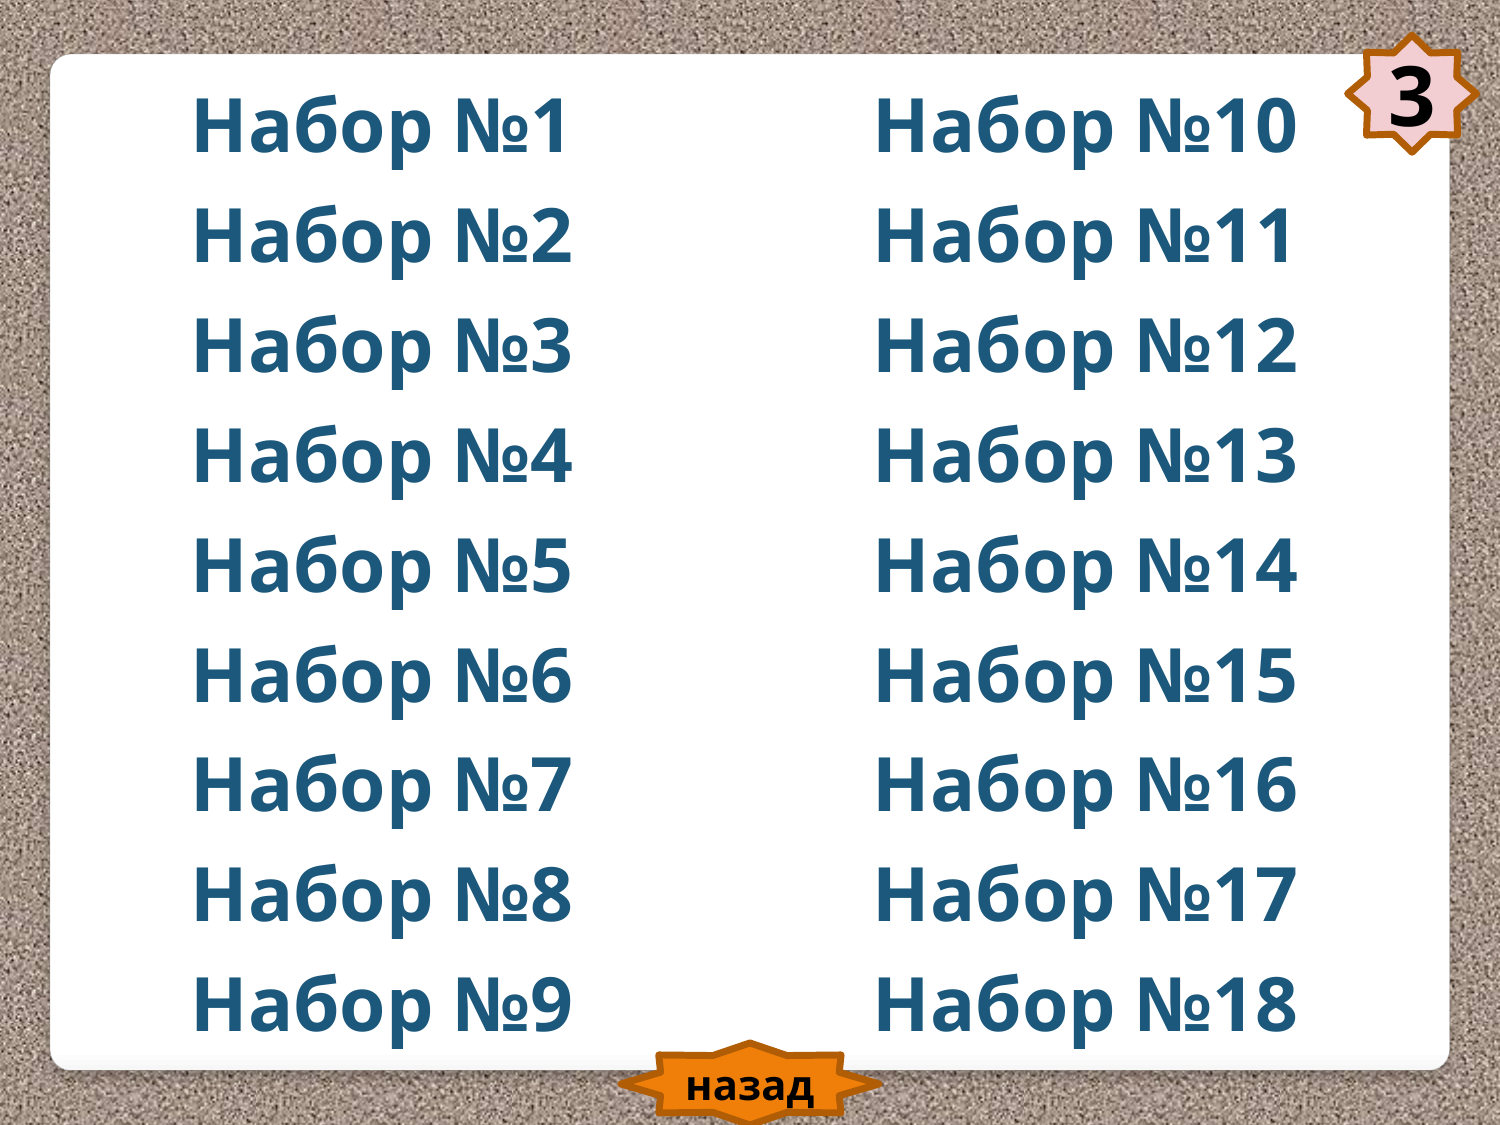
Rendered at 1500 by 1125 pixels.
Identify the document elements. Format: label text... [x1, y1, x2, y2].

text_box Набор №5 [175, 509, 589, 615]
text_box Набор №18 [857, 949, 1314, 1055]
text_box Набор №16 [857, 729, 1314, 835]
text_box Набор №7 [175, 729, 589, 835]
picture [0, 0, 1500, 1125]
text_box Набор №11 [857, 180, 1314, 286]
text_box Набор №15 [857, 619, 1314, 725]
text_box Набор №12 [857, 289, 1314, 395]
text_box Набор №9 [175, 949, 589, 1055]
text_box Набор №10 [857, 70, 1314, 176]
text_box Набор №4 [175, 399, 589, 505]
text_box 3 [1344, 31, 1481, 156]
text_box Набор №6 [175, 619, 589, 725]
text_box Набор №17 [857, 839, 1314, 945]
text_box Набор №13 [857, 399, 1314, 505]
text_box Набор №8 [175, 839, 589, 945]
text_box Набор №2 [175, 180, 589, 286]
text_box Набор №1 [175, 70, 589, 176]
text_box Набор №3 [175, 289, 589, 395]
text_box Набор №14 [857, 509, 1314, 615]
text_box назад [617, 1039, 883, 1125]
